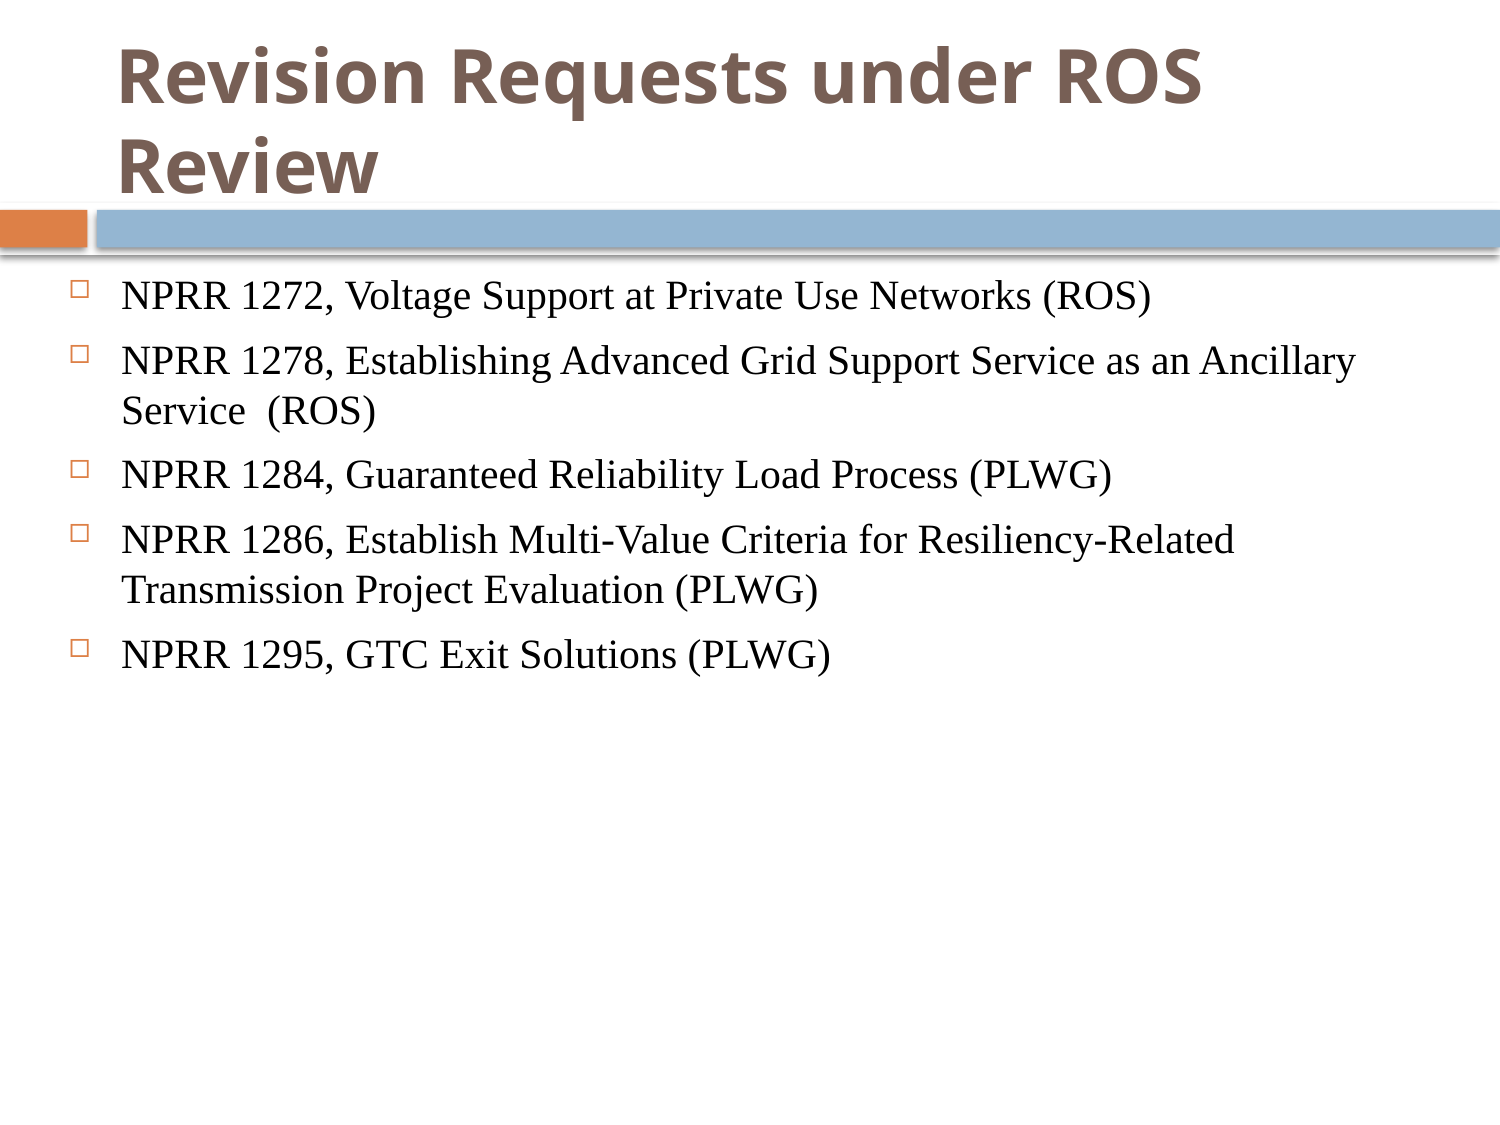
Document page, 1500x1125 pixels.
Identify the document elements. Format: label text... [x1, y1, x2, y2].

title Revision Requests under ROS Review [100, 37, 1439, 201]
list NPRR 1272, Voltage Support at Private Use Networks (ROS) NPRR 1278, Establishing Advanced Grid Support Service as an Ancillary Service (ROS) NPRR 1284, Guaranteed Reliability Load Process (PLWG) NPRR 1286, Establish Multi-Value Criteria for Resiliency-Related Transmission Project Evaluation (PLWG) NPRR 1295, GTC Exit Solutions (PLWG) [53, 260, 1457, 999]
